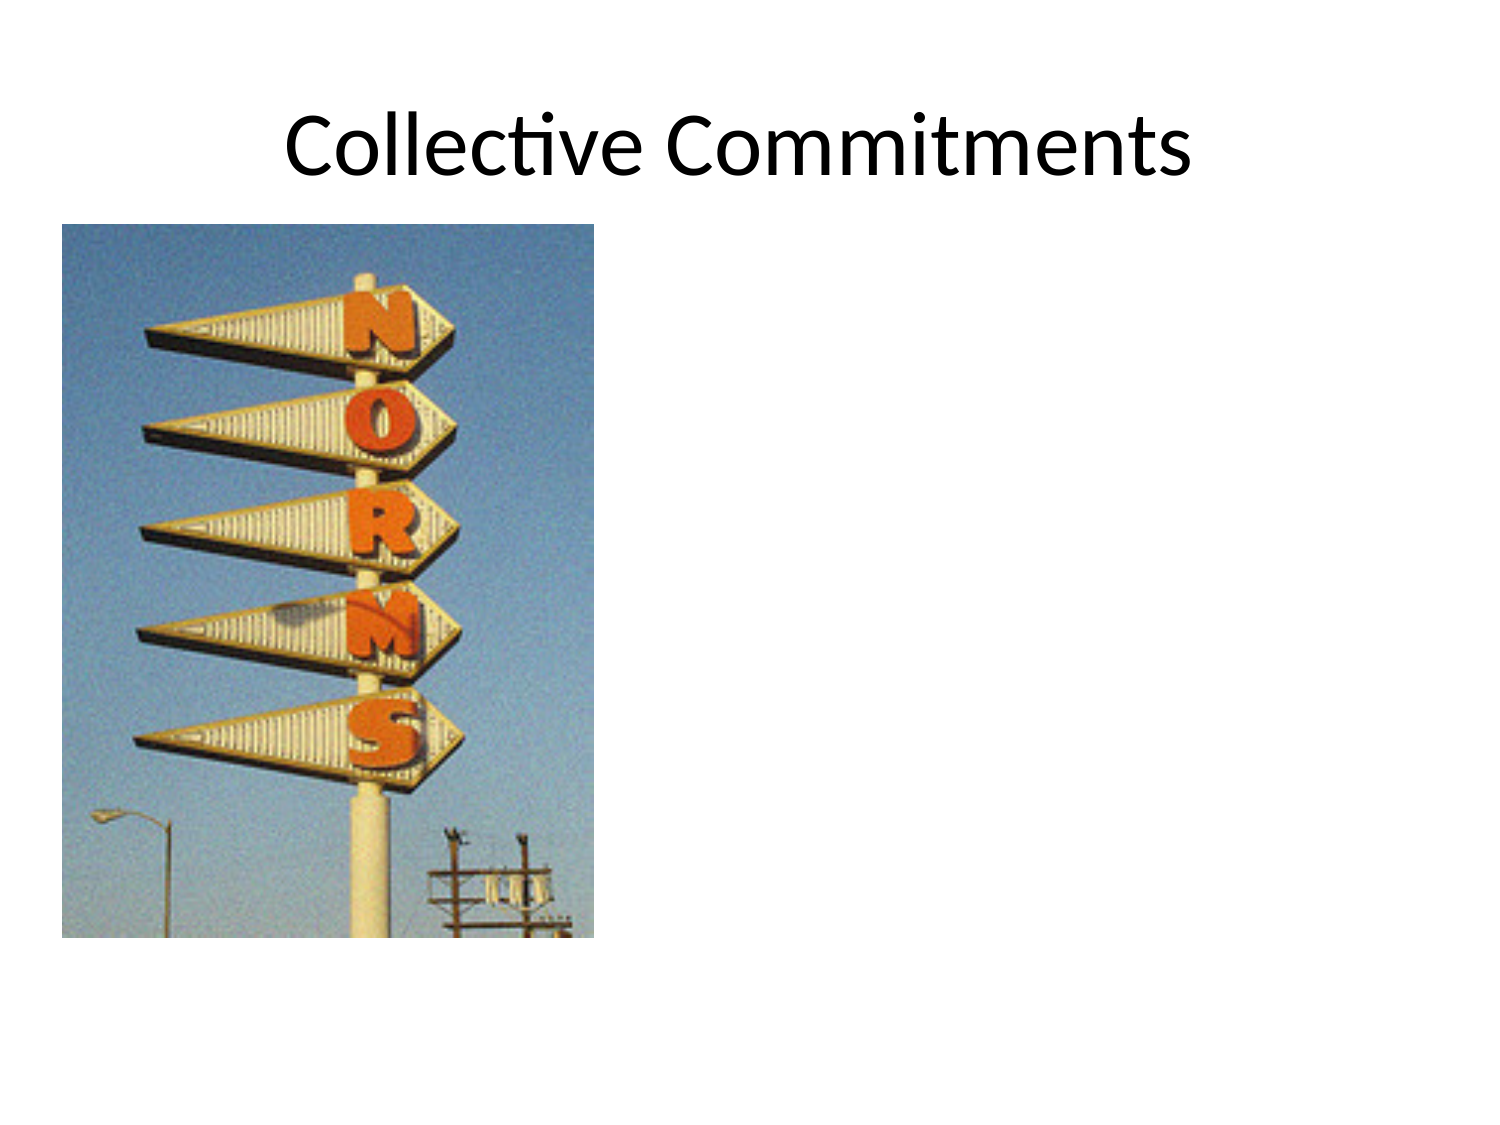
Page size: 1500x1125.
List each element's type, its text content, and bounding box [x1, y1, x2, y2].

picture [62, 224, 595, 938]
title Collective Commitments [75, 45, 1425, 233]
